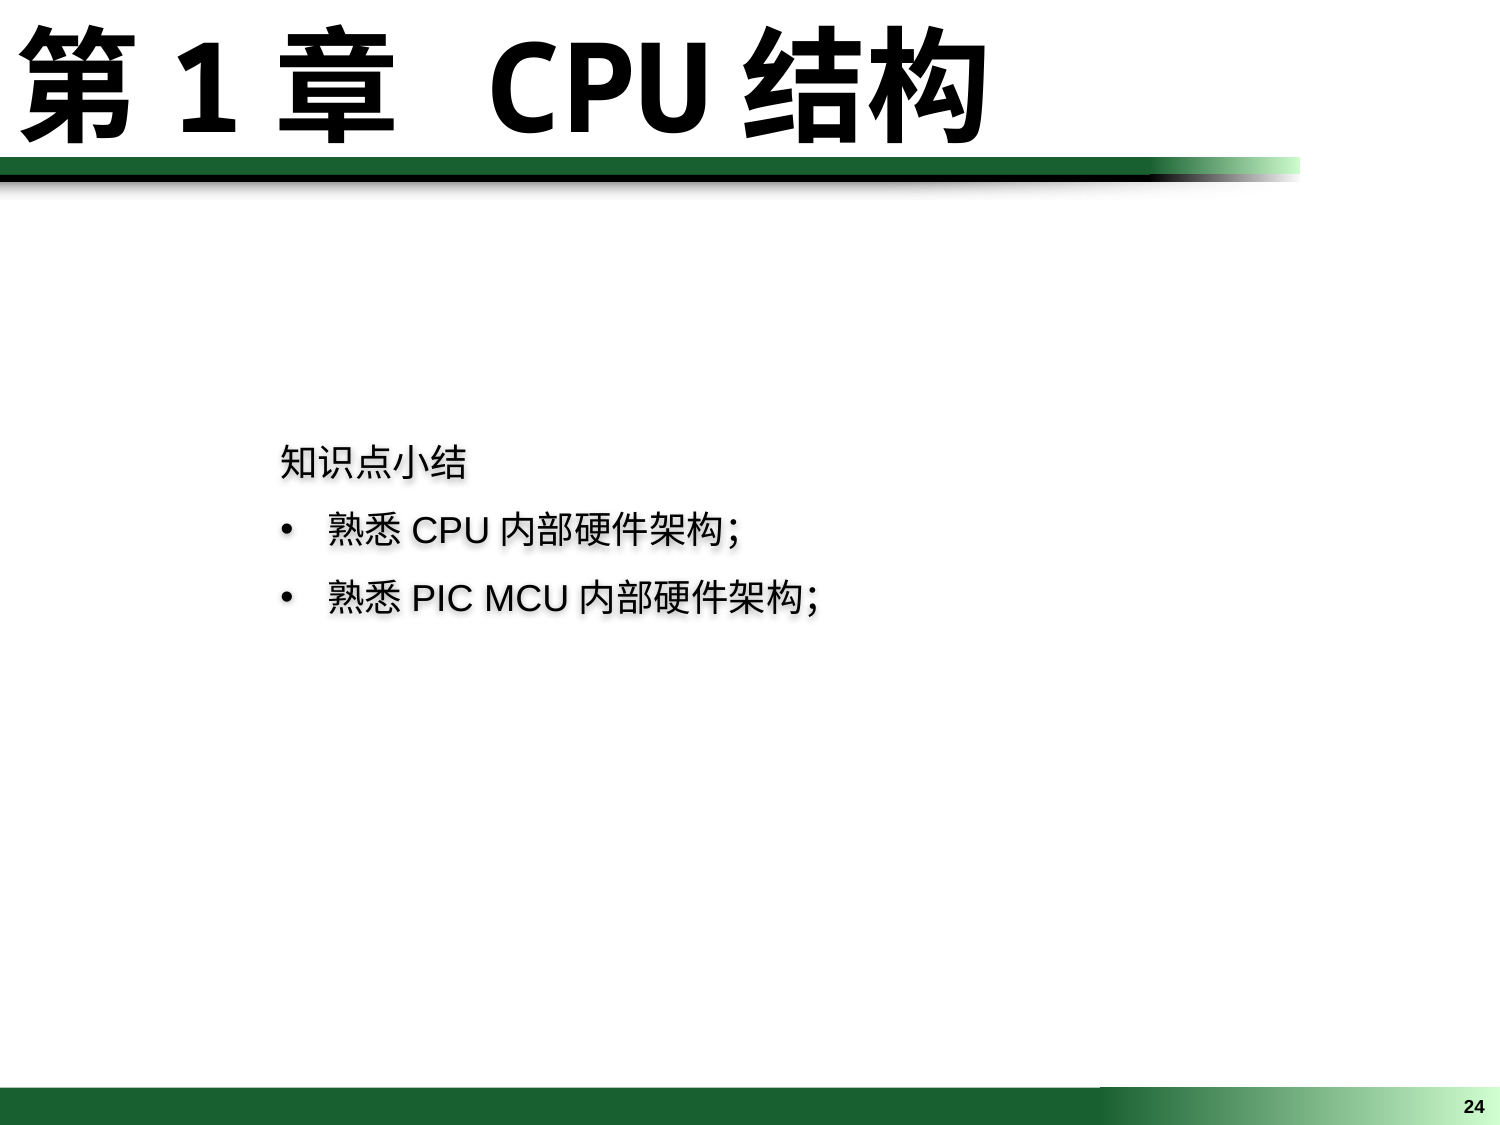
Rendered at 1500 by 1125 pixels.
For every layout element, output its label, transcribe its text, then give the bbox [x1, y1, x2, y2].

text_box 知识点小结 熟悉CPU内部硬件架构； 熟悉PIC MCU内部硬件架构； [265, 408, 1152, 694]
slide_number 24 [1437, 1087, 1500, 1125]
text_box 第1章 CPU结构 [0, 0, 1260, 167]
picture [0, 174, 1313, 200]
